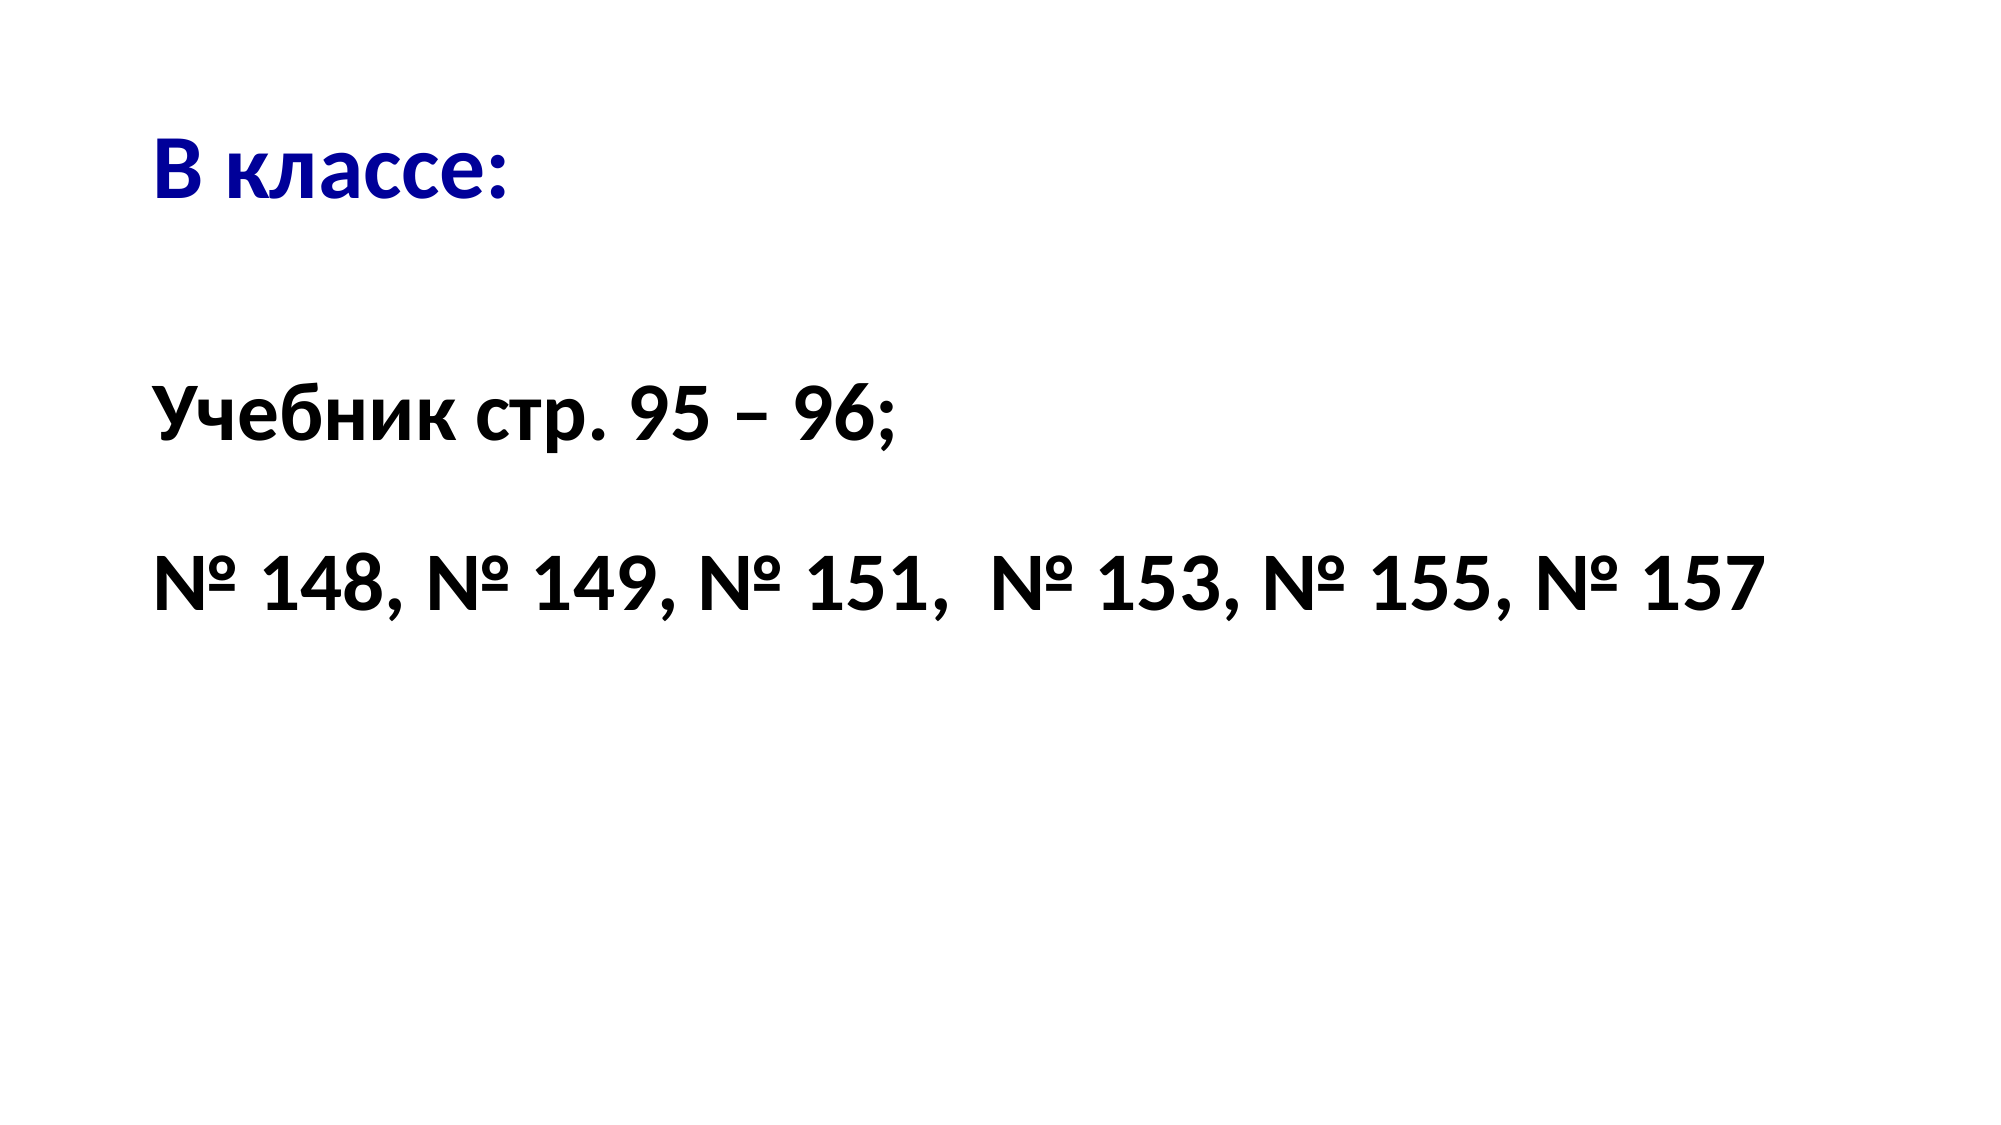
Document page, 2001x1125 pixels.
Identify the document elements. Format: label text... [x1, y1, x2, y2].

title В классе: [137, 59, 1863, 278]
list Учебник стр. 95 – 96; № 148, № 149, № 151, № 153, № 155, № 157 [137, 299, 1941, 703]
